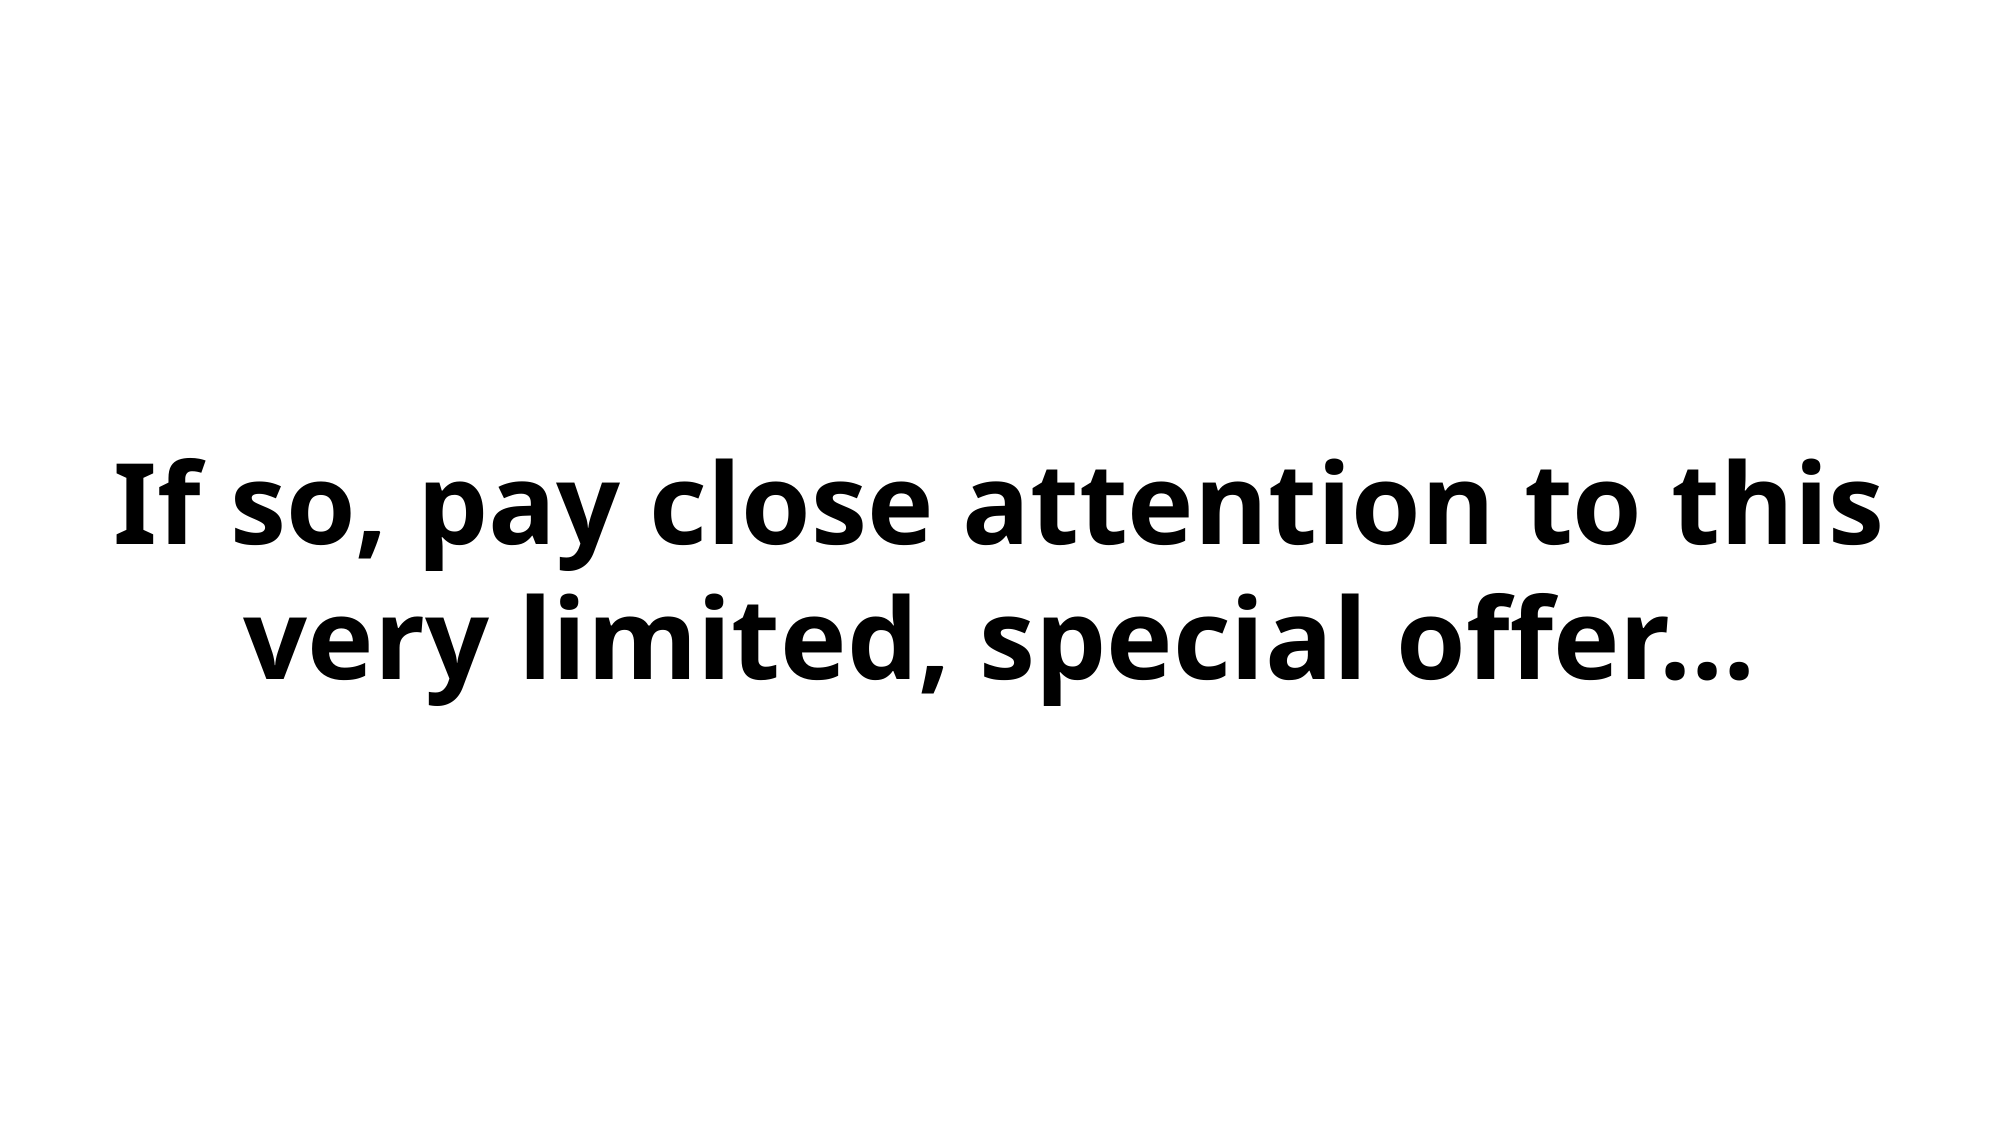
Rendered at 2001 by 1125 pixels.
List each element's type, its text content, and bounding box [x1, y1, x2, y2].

text_box If so, pay close attention to this very limited, special offer… [81, 424, 1919, 710]
